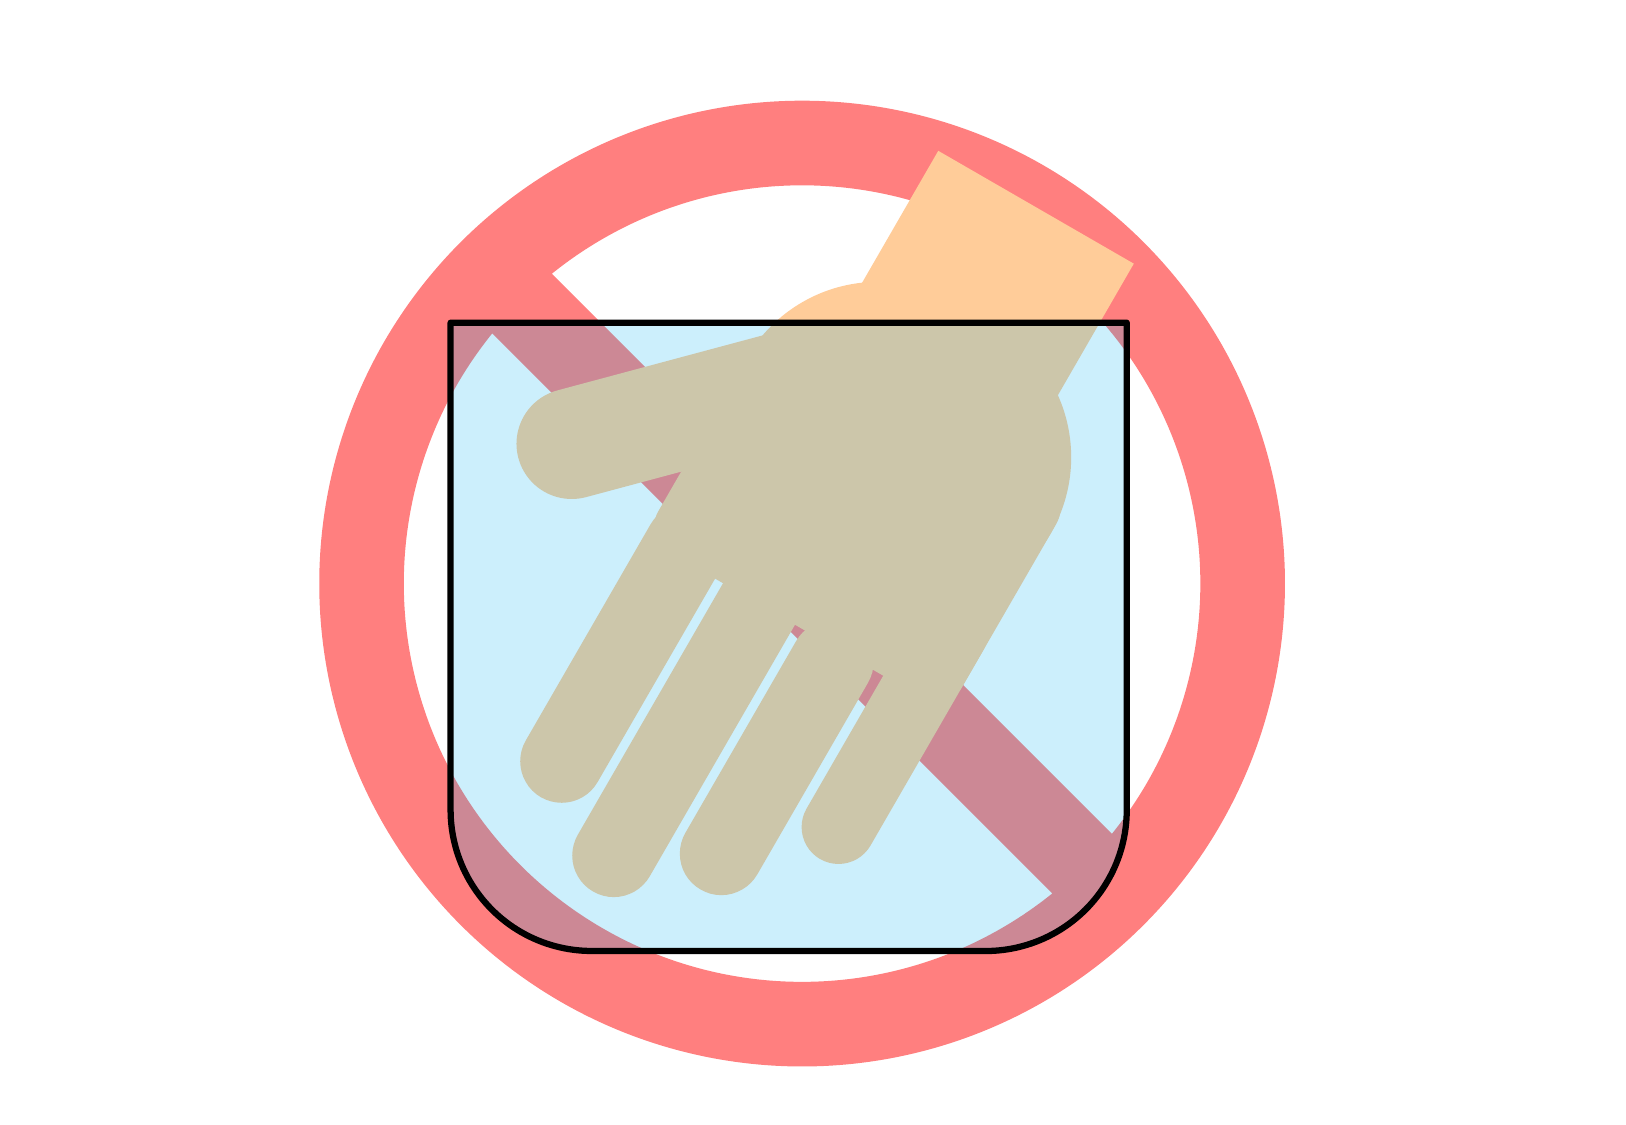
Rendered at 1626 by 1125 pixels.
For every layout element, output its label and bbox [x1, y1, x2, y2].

text_box [318, 100, 1286, 1067]
